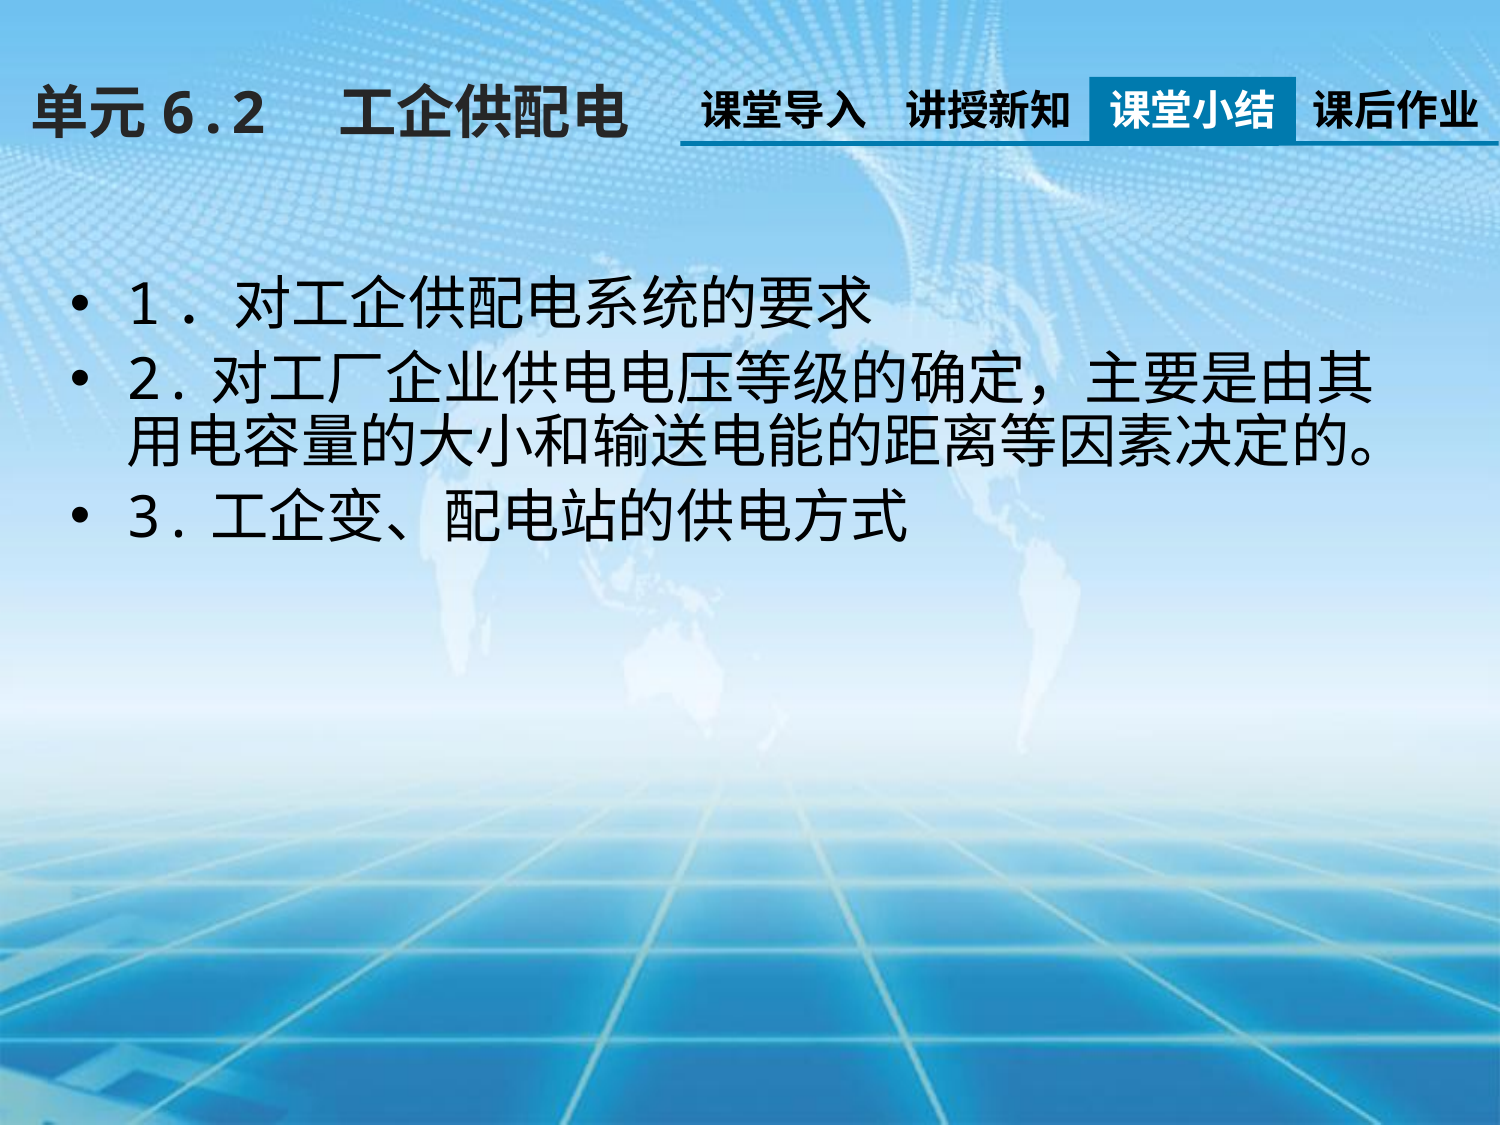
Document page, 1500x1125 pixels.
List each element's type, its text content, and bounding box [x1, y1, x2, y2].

text_box 1．对工企供配电系统的要求 2.对工厂企业供电电压等级的确定，主要是由其用电容量的大小和输送电能的距离等因素决定的。 3.工企变、配电站的供电方式 [55, 267, 1444, 1010]
picture [0, 0, 1500, 1125]
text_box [15, 67, 1500, 154]
